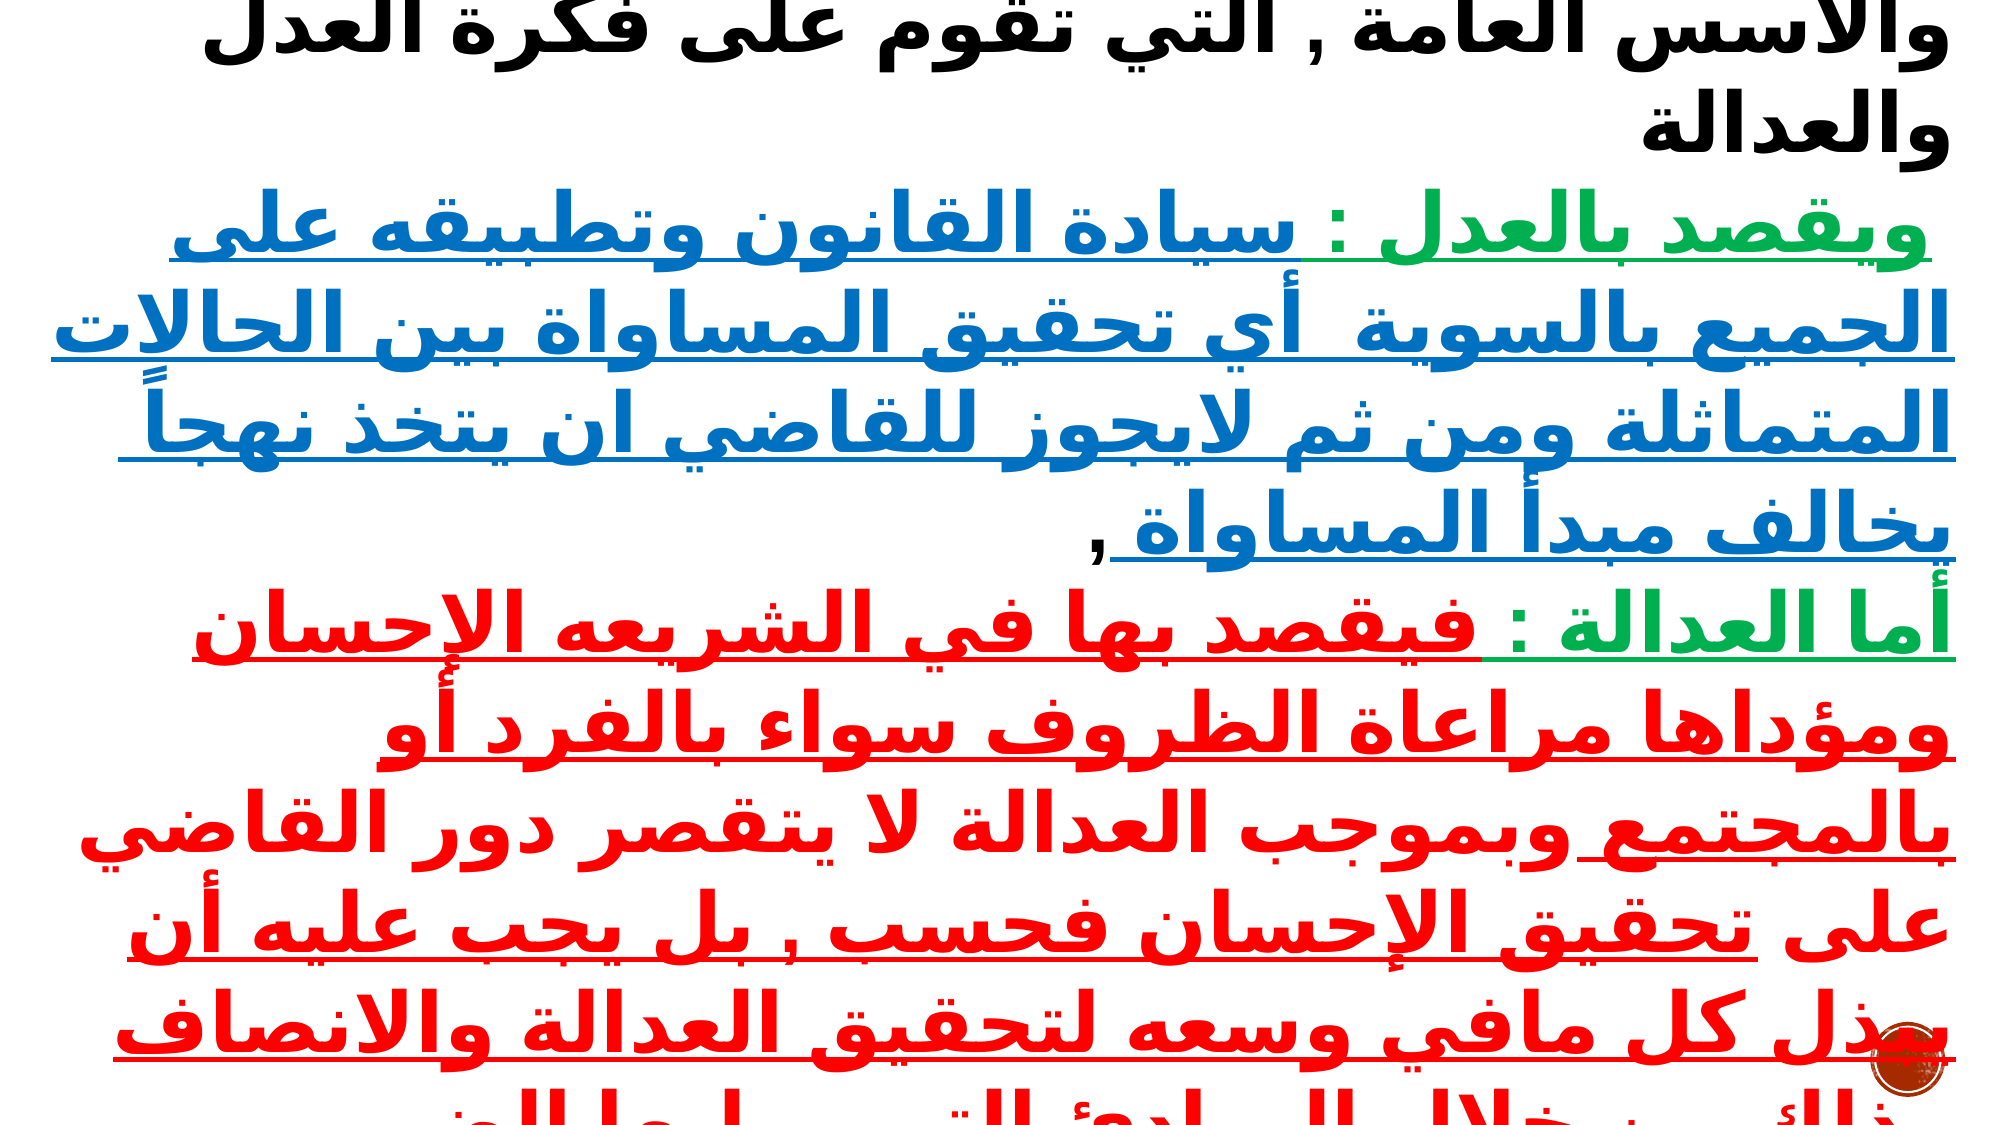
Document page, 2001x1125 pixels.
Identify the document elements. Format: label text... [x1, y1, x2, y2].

text_box تشتمل الشريعة على العديد من المبادئ والأسس العامة , التي تقوم على فكرة العدل والعدالة ويقصد بالعدل : سيادة القانون وتطبيقه على الجميع بالسوية أي تحقيق المساواة بين الحالات المتماثلة ومن ثم لايجوز للقاضي ان يتخذ نهجاً يخالف مبدأ المساواة , أما العدالة : فيقصد بها في الشريعه الإحسان ومؤداها مراعاة الظروف سواء بالفرد أو بالمجتمع وبموجب العدالة لا يتقصر دور القاضي على تحقيق الإحسان فحسب , بل يجب عليه أن يبذل كل مافي وسعه لتحقيق العدالة والانصاف وذلك من خلال المبادئ التي يمليها الضمير والمثل العليا والاخلاق الحميدة . [29, 0, 1971, 1125]
